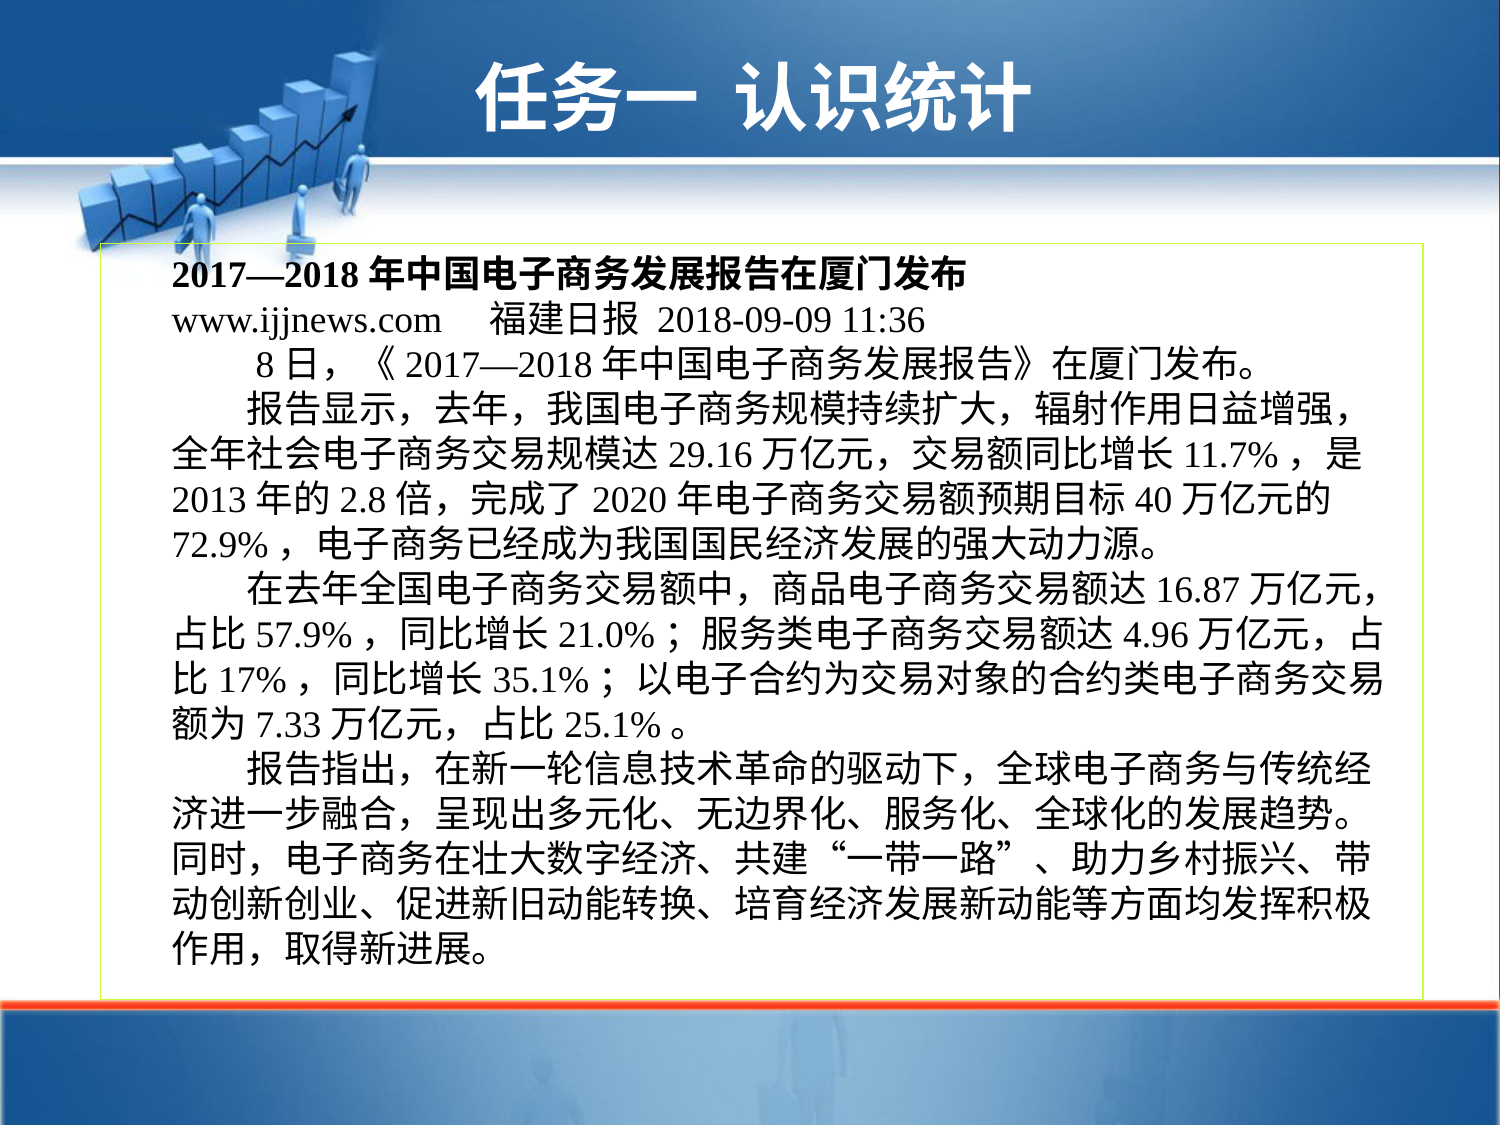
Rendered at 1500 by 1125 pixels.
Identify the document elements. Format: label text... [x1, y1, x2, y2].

text_box [100, 243, 156, 1000]
text_box 任务一 认识统计 [407, 42, 1500, 148]
text_box 2017—2018年中国电子商务发展报告在厦门发布 www.ijjnews.com 福建日报 2018-09-09 11:36 8日，《2017—2018年中国电子商务发展报告》在厦门发布。 报告显示，去年，我国电子商务规模持续扩大，辐射作用日益增强，全年社会电子商务交易规模达29.16万亿元，交易额同比增长11.7%，是2013年的2.8倍，完成了2020年电子商务交易额预期目标40万亿元的72.9%，电子商务已经成为我国国民经济发展的强大动力源。 在去年全国电子商务交易额中，商品电子商务交易额达16.87万亿元，占比57.9%，同比增长21.0%；服务类电子商务交易额达4.96万亿元，占比17%，同比增长35.1%；以电子合约为交易对象的合约类电子商务交易额为7.33万亿元，占比25.1%。 报告指出，在新一轮信息技术革命的驱动下，全球电子商务与传统经济进一步融合，呈现出多元化、无边界化、服务化、全球化的发展趋势。同时，电子商务在壮大数字经济、共建“一带一路”、助力乡村振兴、带动创新创业、促进新旧动能转换、培育经济发展新动能等方面均发挥积极作用，取得新进展。 [156, 242, 1424, 1077]
picture [0, 0, 1500, 1125]
